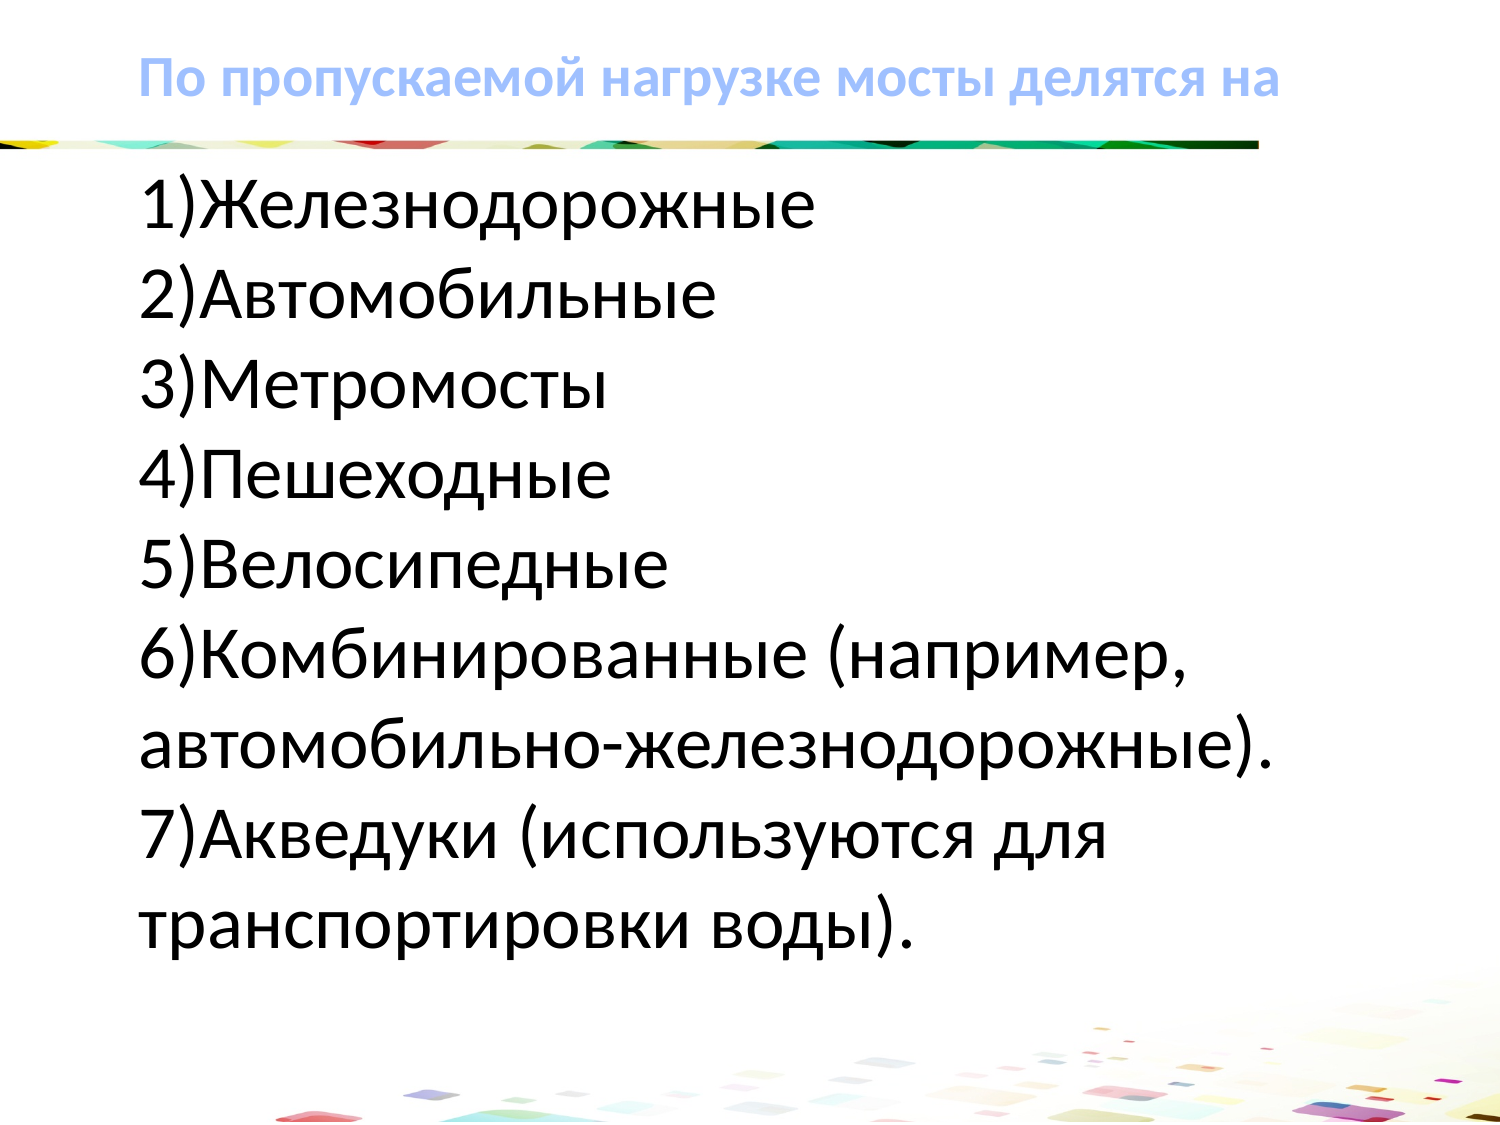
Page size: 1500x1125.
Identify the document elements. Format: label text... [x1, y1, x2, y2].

text_box По пропускаемой нагрузке мосты делятся на 1)Железнодорожные 2)Автомобильные 3)Метромосты 4)Пешеходные 5)Велосипедные 6)Комбинированные (например, автомобильно-железнодорожные). 7)Акведуки (используются для транспортировки воды). [123, 30, 1392, 971]
picture [0, 0, 1500, 1122]
